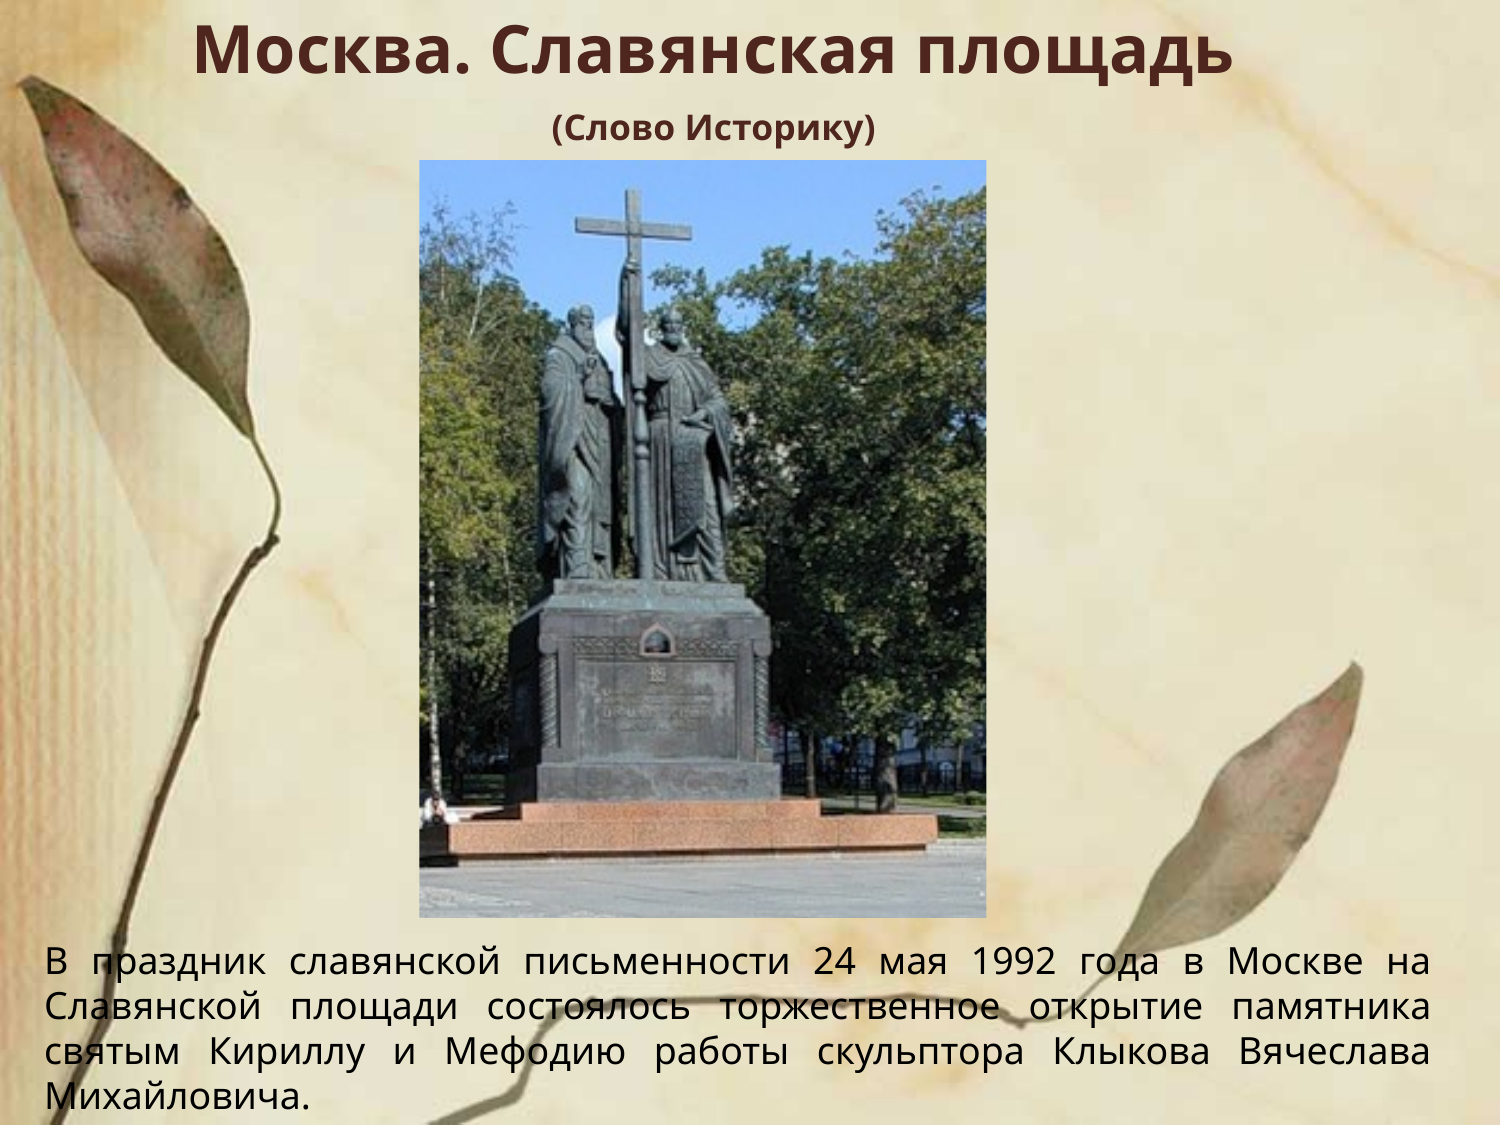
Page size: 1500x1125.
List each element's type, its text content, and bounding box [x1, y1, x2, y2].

text_box Москва. Славянская площадь (Слово Историку) [140, 0, 1287, 155]
picture [0, 0, 1500, 1125]
text_box В праздник славянской письменности 24 мая 1992 года в Москве на Славянской площади состоялось торжественное открытие памятника святым Кириллу и Мефодию работы скульптора Клыкова Вячеслава Михайловича. [29, 929, 1448, 1125]
